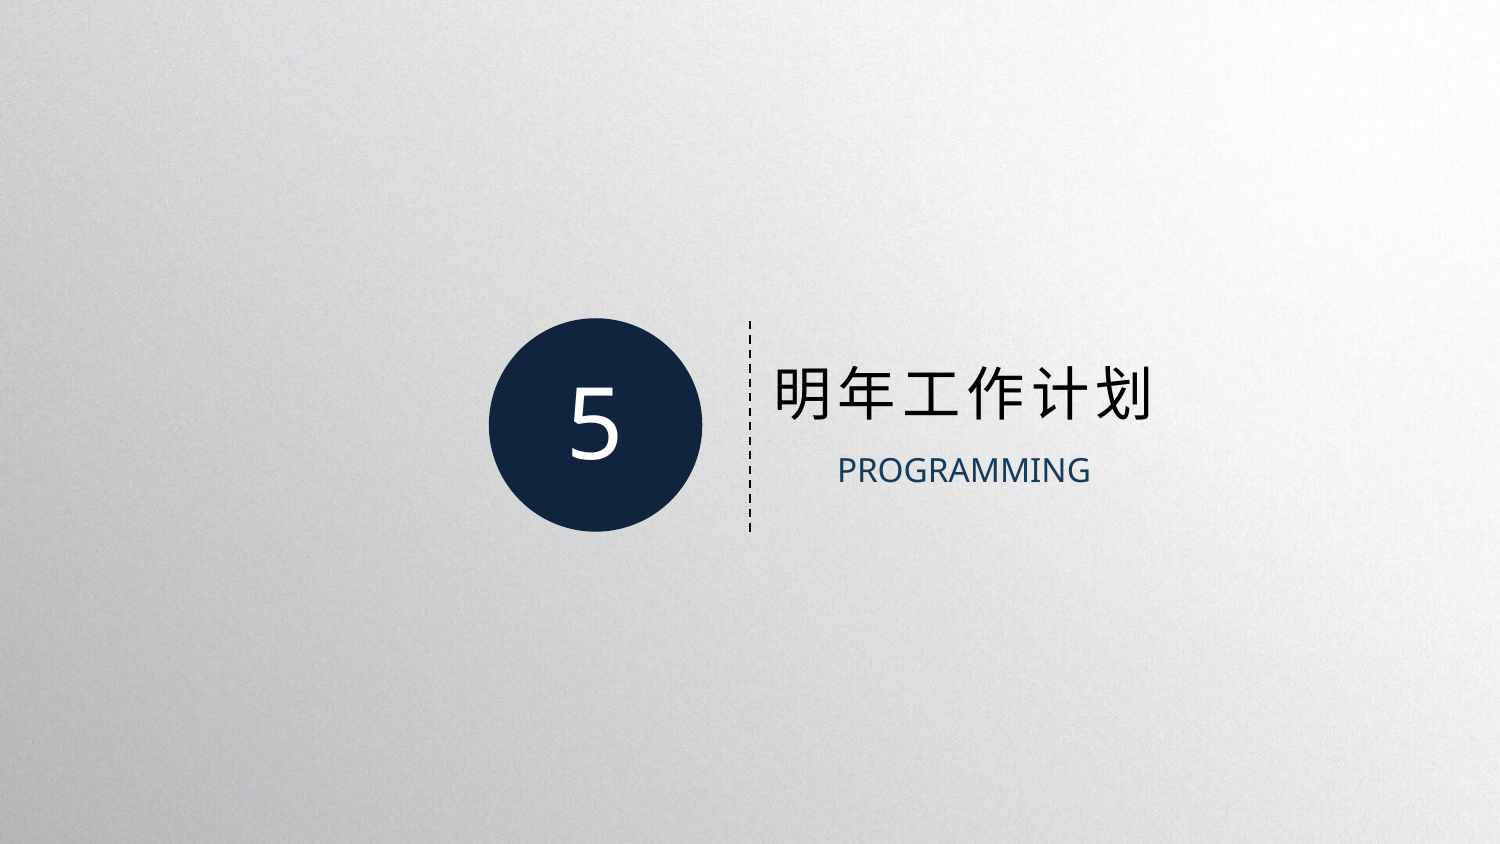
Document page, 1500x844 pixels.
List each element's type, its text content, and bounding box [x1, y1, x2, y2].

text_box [488, 317, 703, 532]
text_box PROGRAMMING [822, 441, 1106, 497]
picture [0, 0, 1500, 844]
text_box 明年工作计划 [758, 349, 1170, 435]
